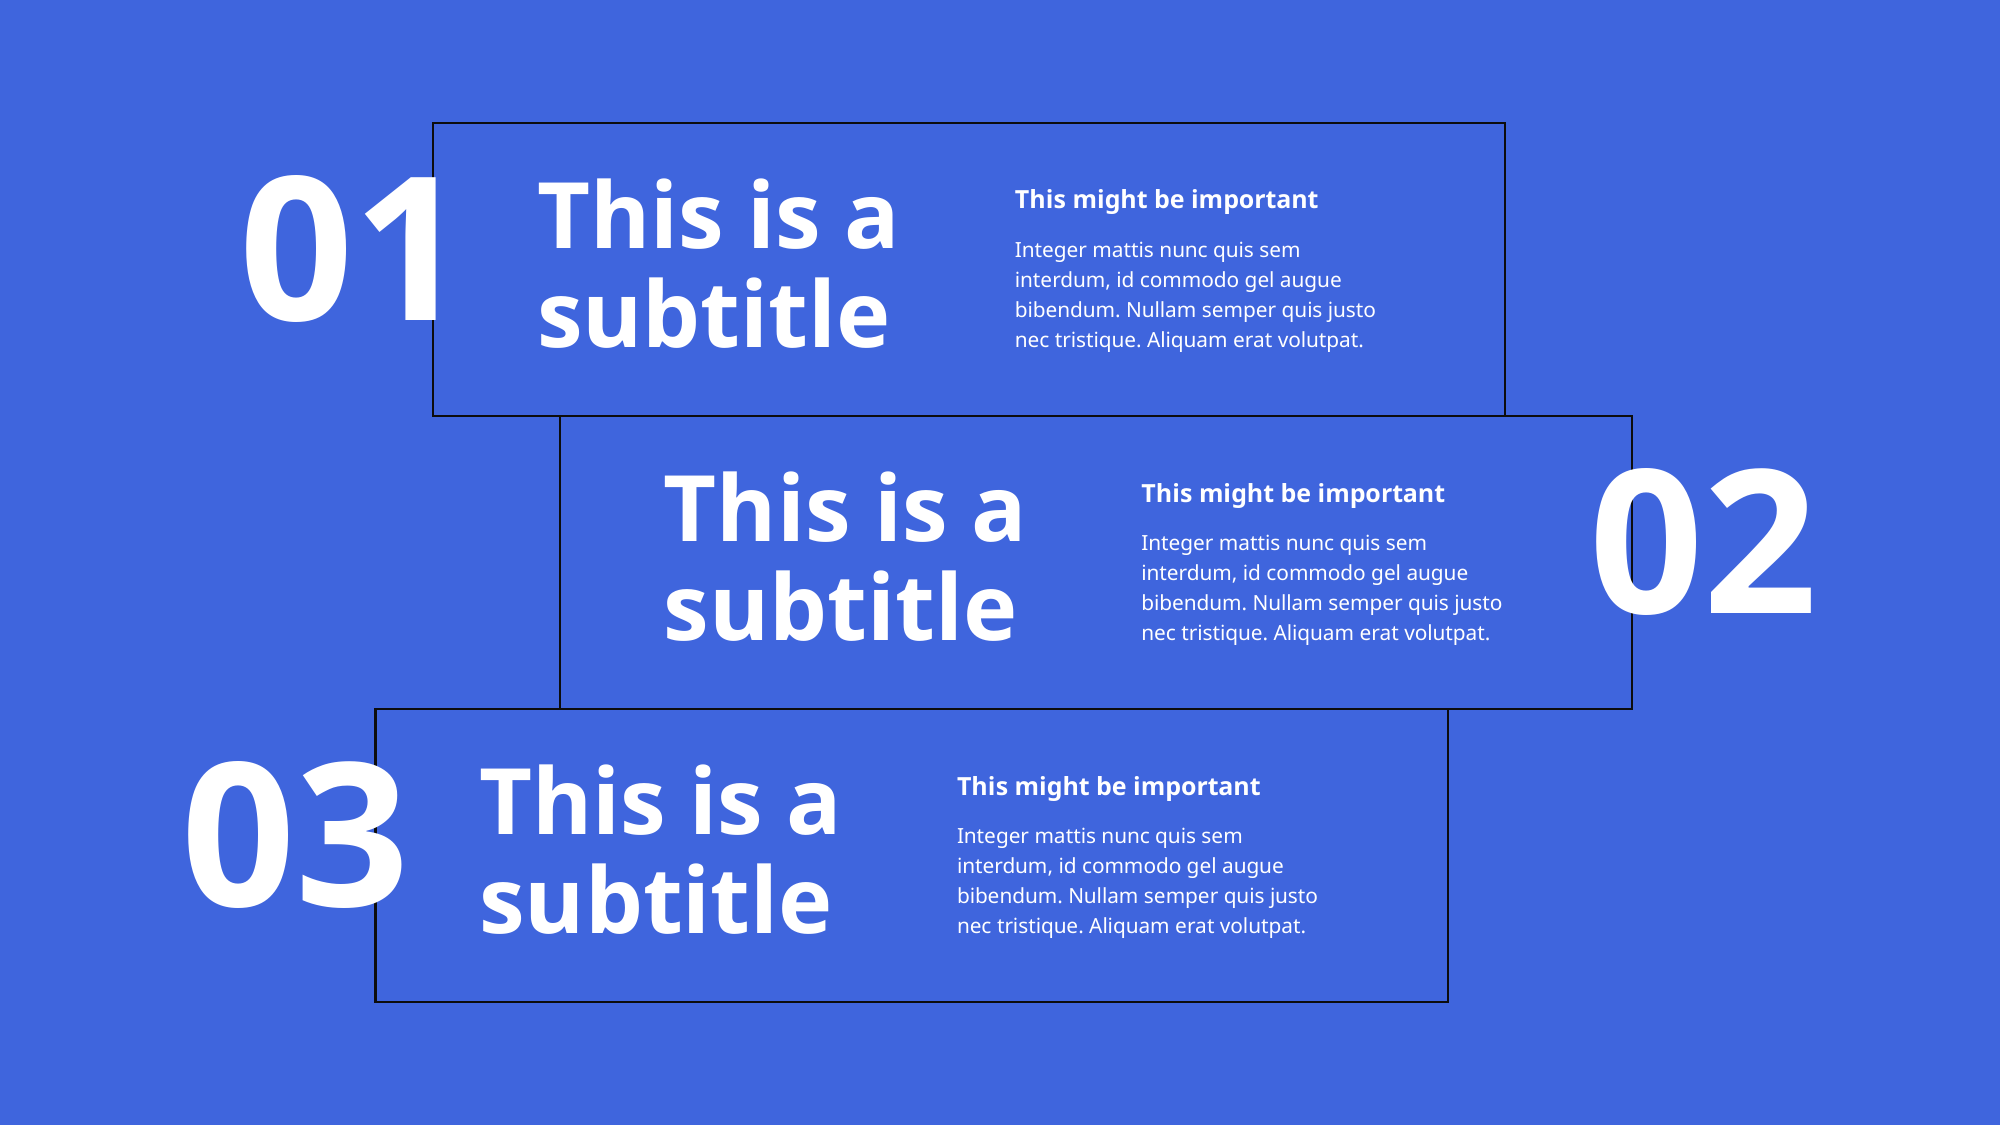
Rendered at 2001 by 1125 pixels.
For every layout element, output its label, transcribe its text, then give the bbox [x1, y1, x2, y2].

list Integer mattis nunc quis sem interdum, id commodo gel augue bibendum. Nullam semper quis justo nec tristique. Aliquam erat volutpat. [999, 225, 1411, 360]
text_box [432, 122, 1506, 417]
list 03 [137, 726, 455, 985]
text_box [559, 415, 1633, 710]
list Integer mattis nunc quis sem interdum, id commodo gel augue bibendum. Nullam semper quis justo nec tristique. Aliquam erat volutpat. [942, 812, 1354, 946]
text_box [374, 708, 1449, 1003]
list 01 [195, 140, 512, 399]
list Integer mattis nunc quis sem interdum, id commodo gel augue bibendum. Nullam semper quis justo nec tristique. Aliquam erat volutpat. [1126, 519, 1538, 653]
list This might be important [1126, 473, 1538, 519]
list This is a subtitle [648, 454, 1089, 671]
list This might be important [942, 766, 1354, 812]
list 02 [1545, 433, 1863, 692]
list This might be important [999, 180, 1411, 225]
list This is a subtitle [464, 747, 904, 964]
list This is a subtitle [522, 161, 962, 378]
